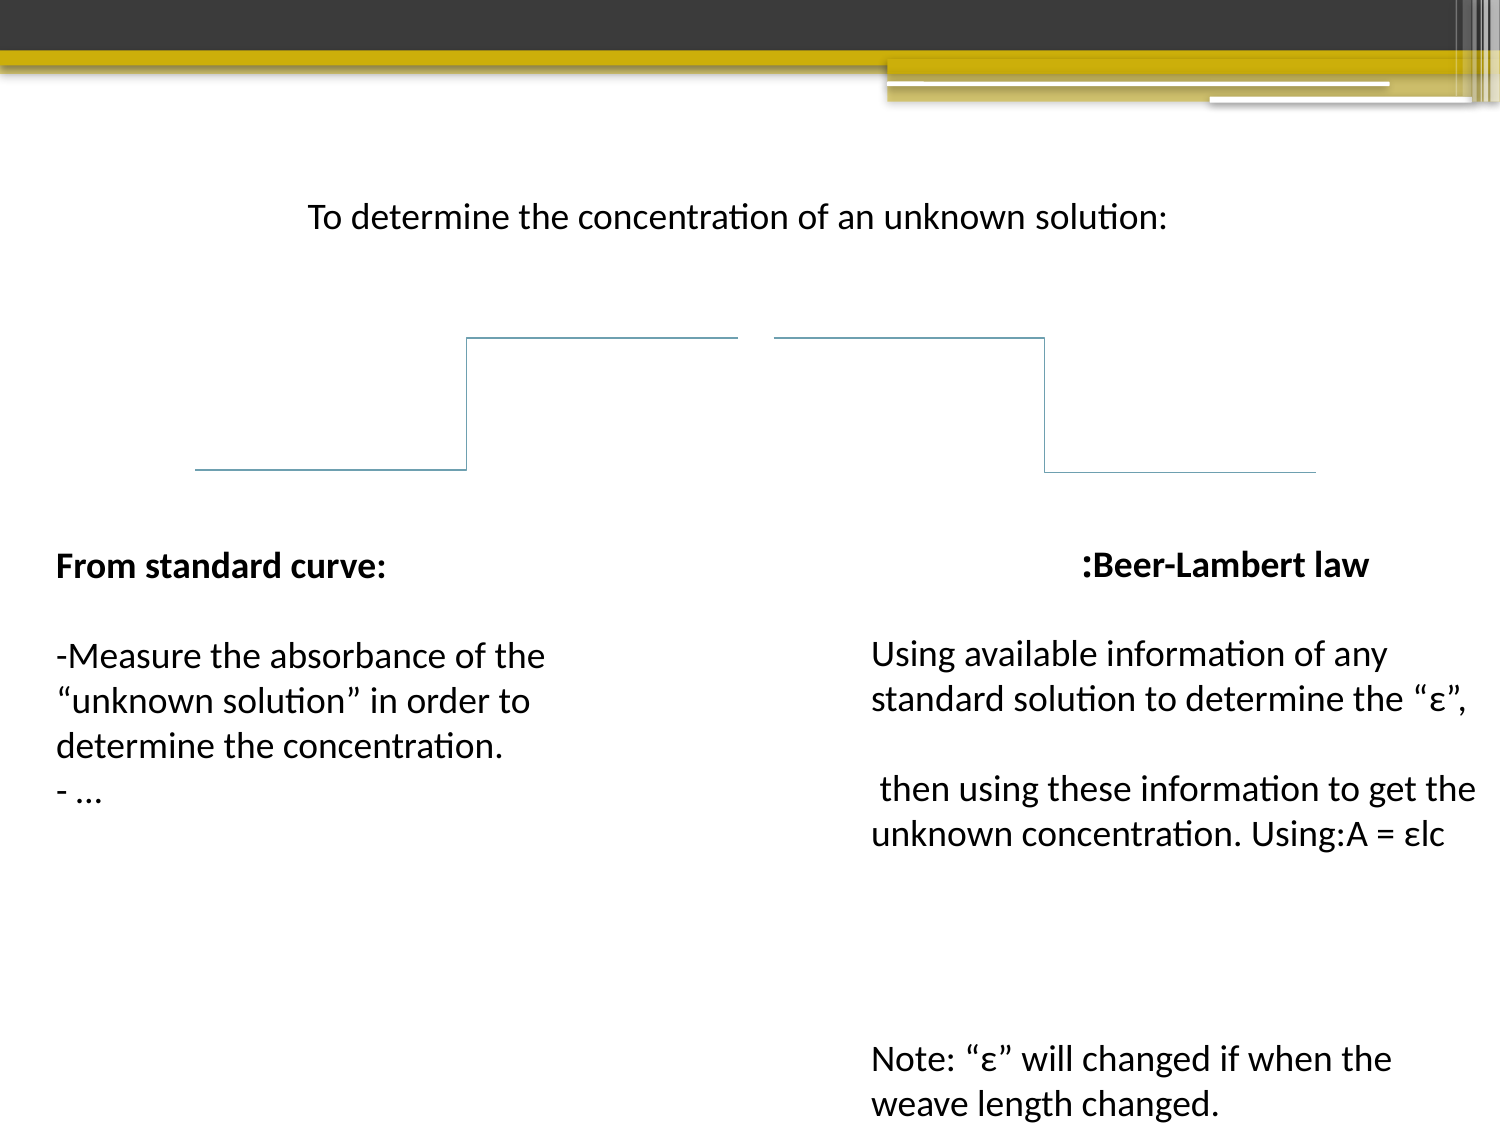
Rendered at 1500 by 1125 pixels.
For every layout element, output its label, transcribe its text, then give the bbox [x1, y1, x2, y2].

text_box Using available information of any standard solution to determine the “ε”, then using these information to get the unknown concentration. Using:A = εlc Note: “ε” will changed if when the weave length changed. [856, 621, 1500, 1125]
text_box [194, 337, 739, 471]
text_box To determine the concentration of an unknown solution: [147, 184, 1329, 245]
text_box Beer-Lambert law: [1065, 532, 1385, 592]
text_box From standard curve: -Measure the absorbance of the “unknown solution” in order to determine the concentration. - … [41, 533, 597, 818]
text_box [773, 337, 1316, 473]
